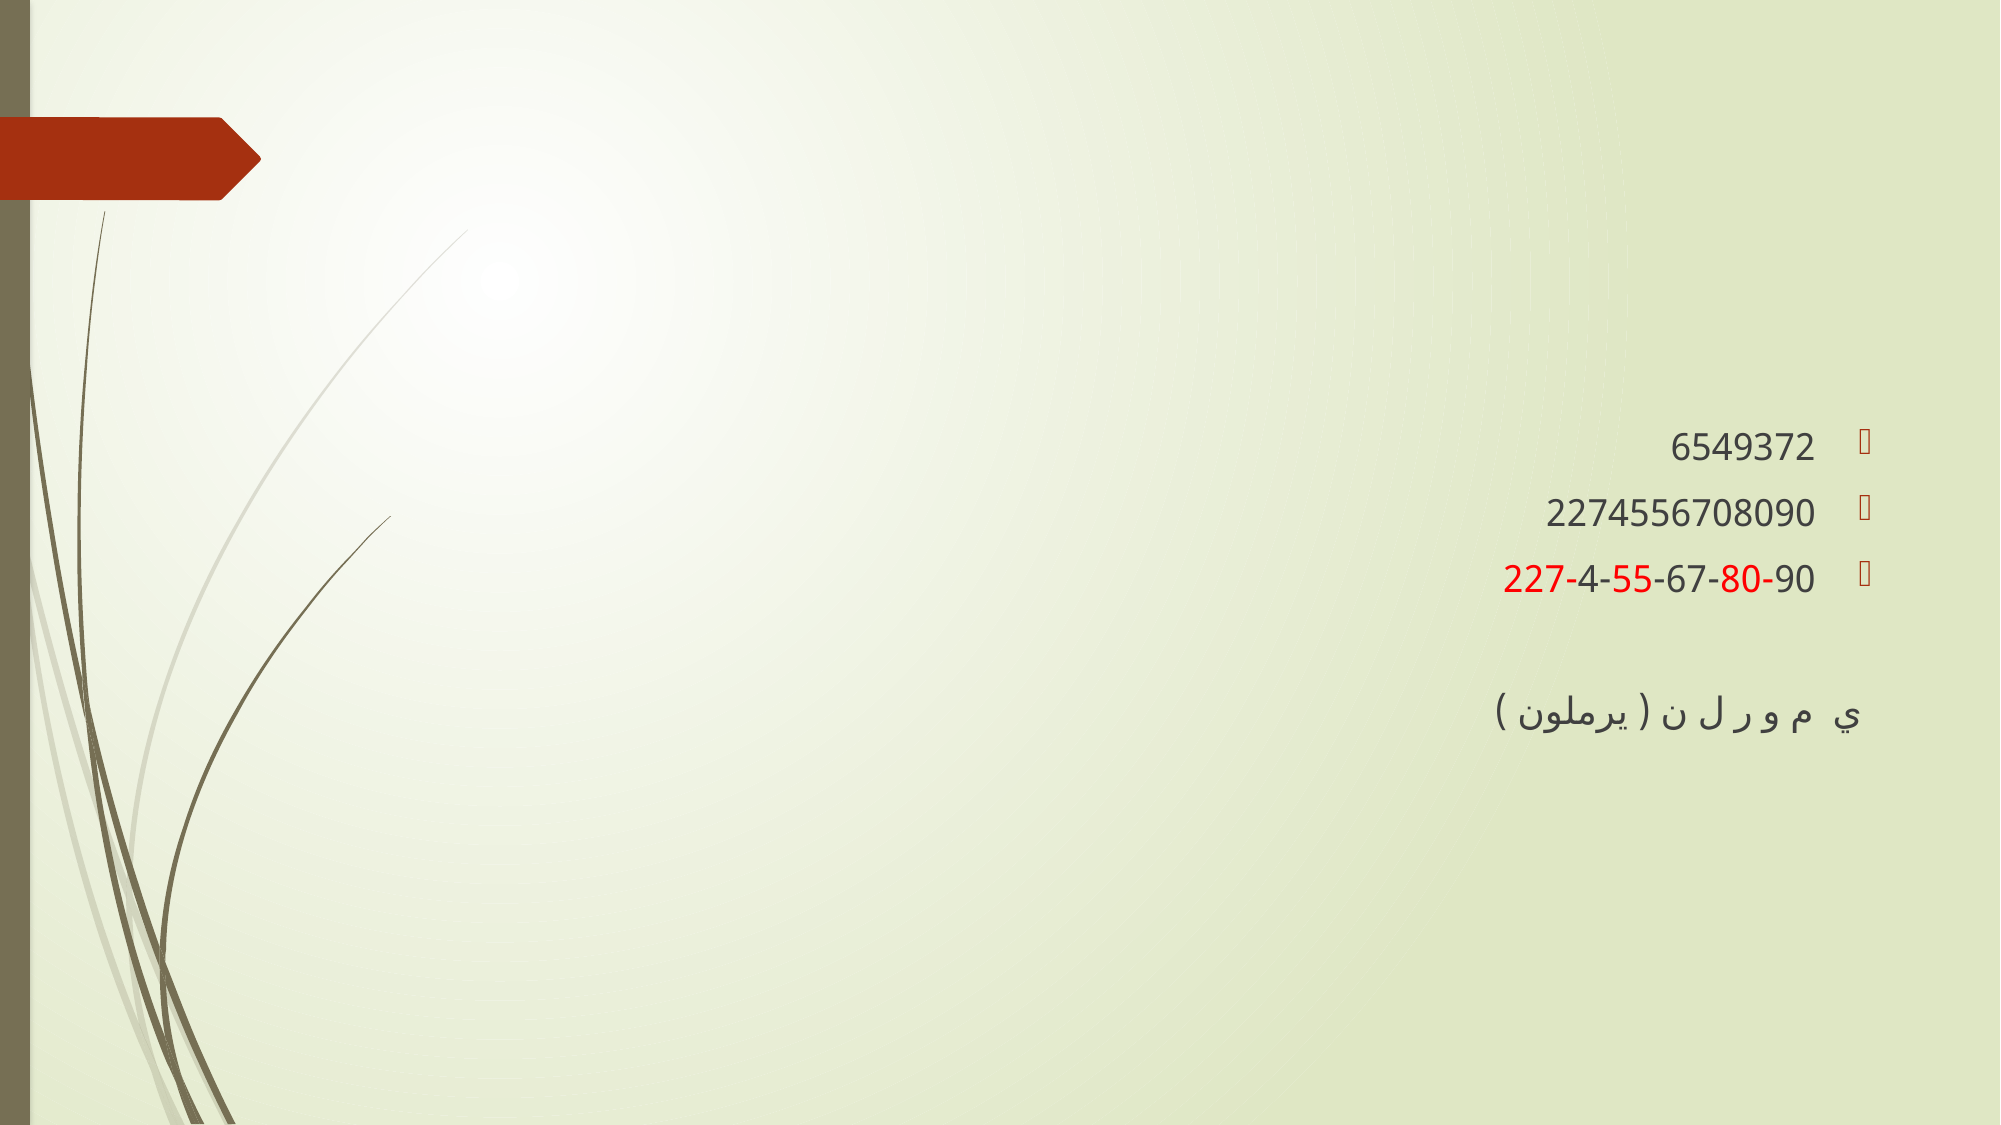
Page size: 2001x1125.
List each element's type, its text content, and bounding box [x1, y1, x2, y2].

list 6549372 2274556708090 227-4-55-67-80-90 ي م و ر ل ن ( يرملون ) [424, 350, 1888, 970]
